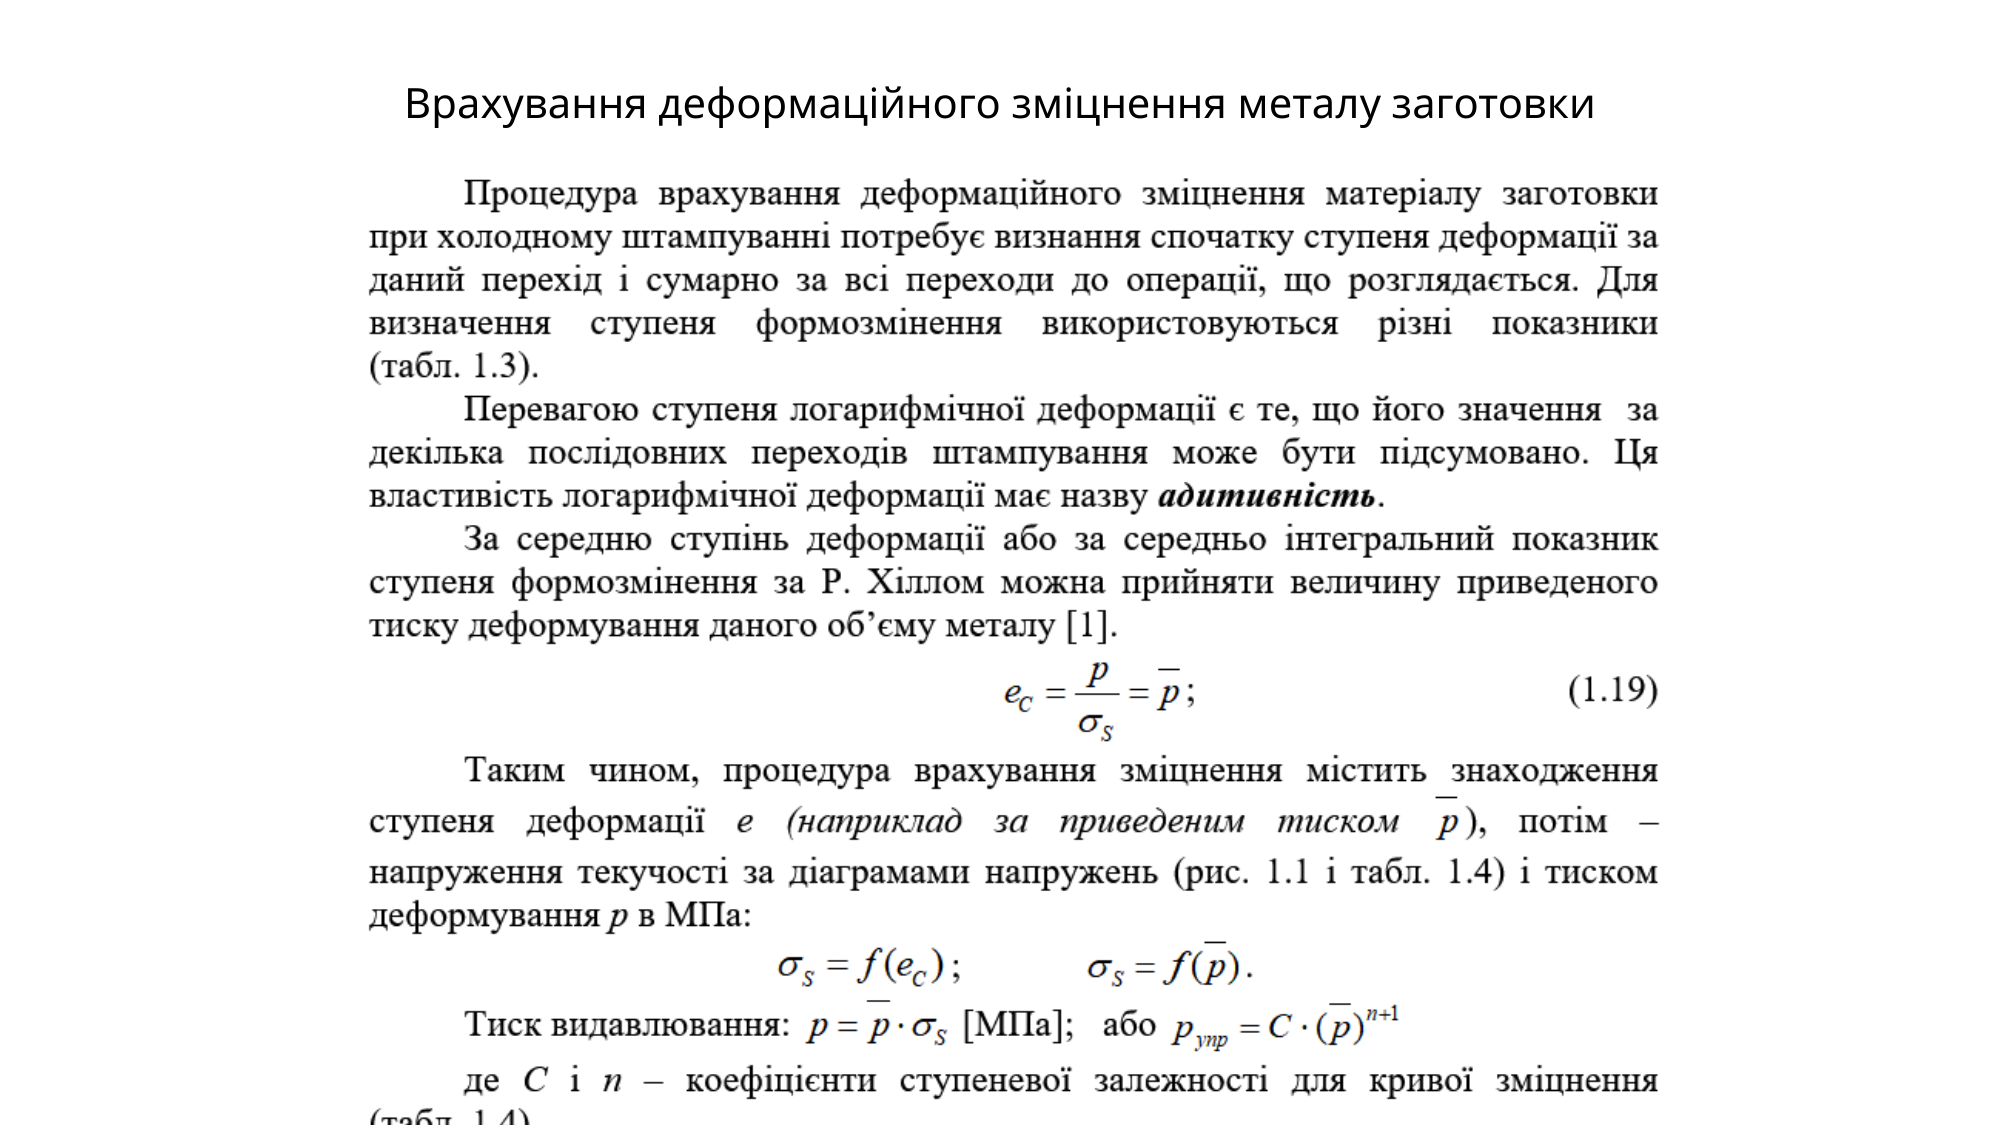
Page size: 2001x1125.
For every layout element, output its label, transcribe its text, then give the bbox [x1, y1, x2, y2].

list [354, 177, 1684, 1125]
title Врахування деформаційного зміцнення металу заготовки [137, 59, 1863, 150]
